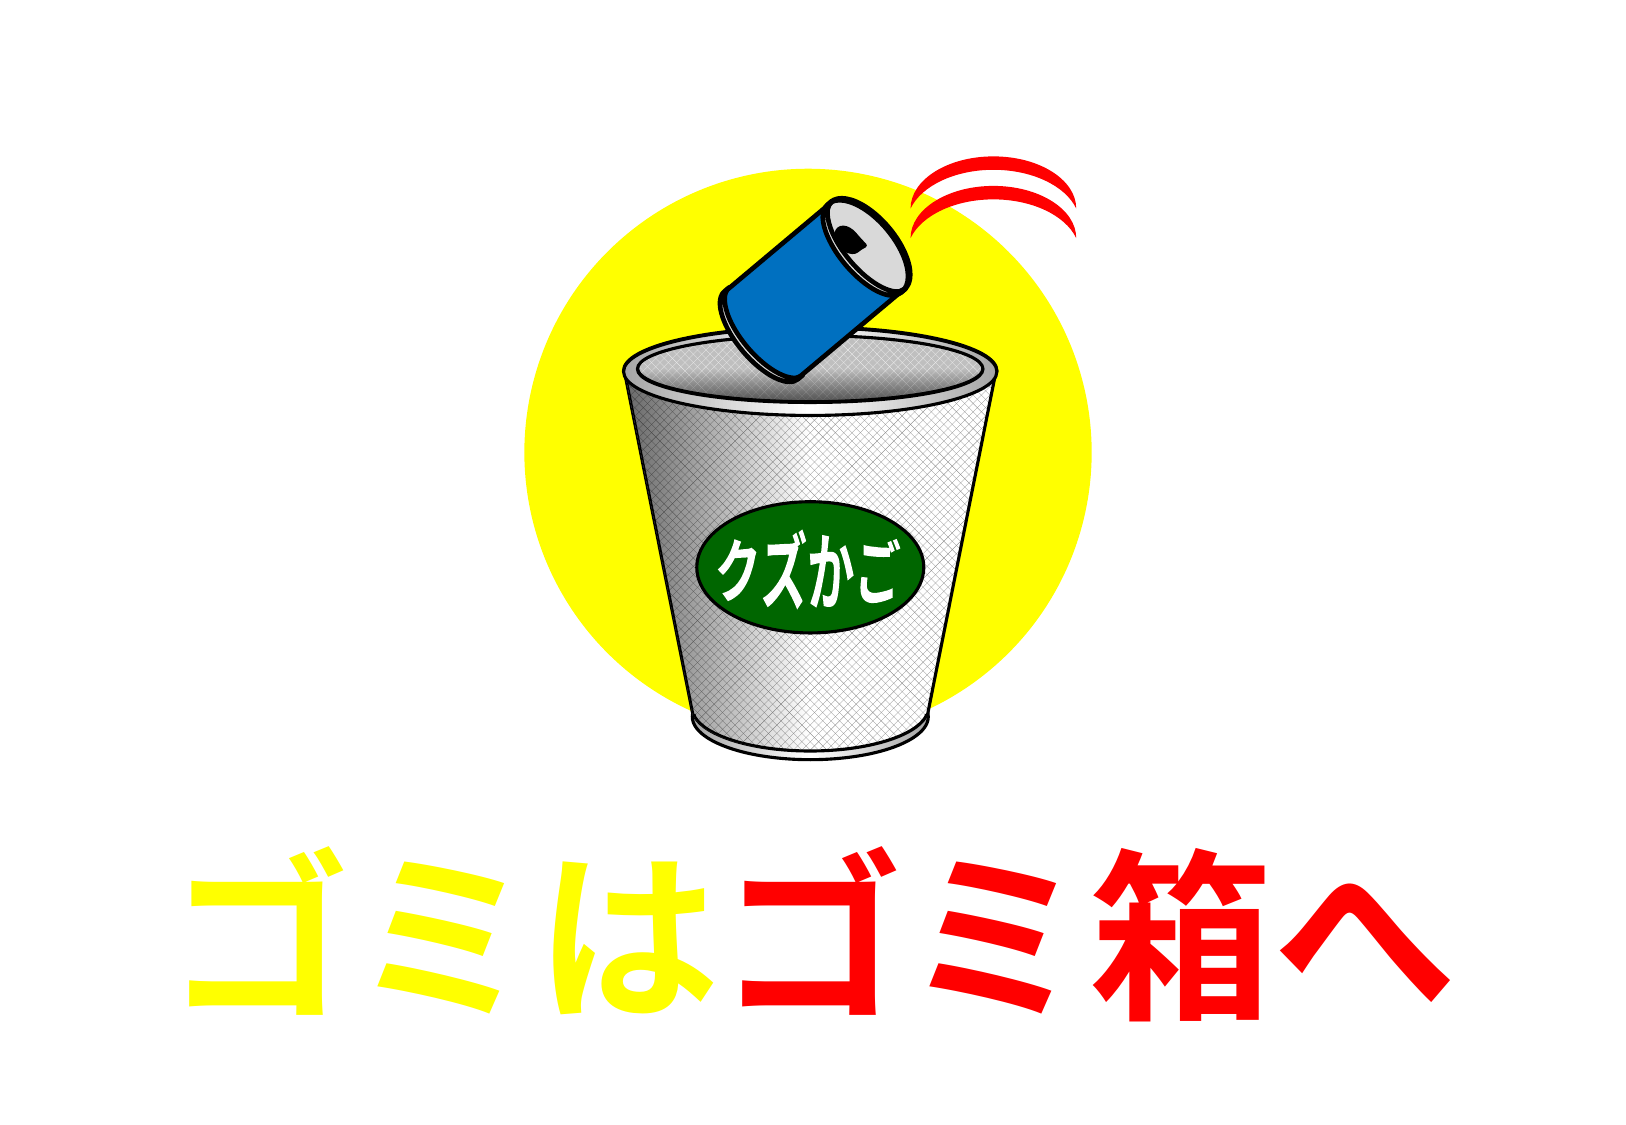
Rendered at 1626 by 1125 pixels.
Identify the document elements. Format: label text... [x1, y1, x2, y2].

text_box ゴミはゴミ箱へ [0, 814, 1625, 1050]
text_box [524, 156, 1092, 760]
